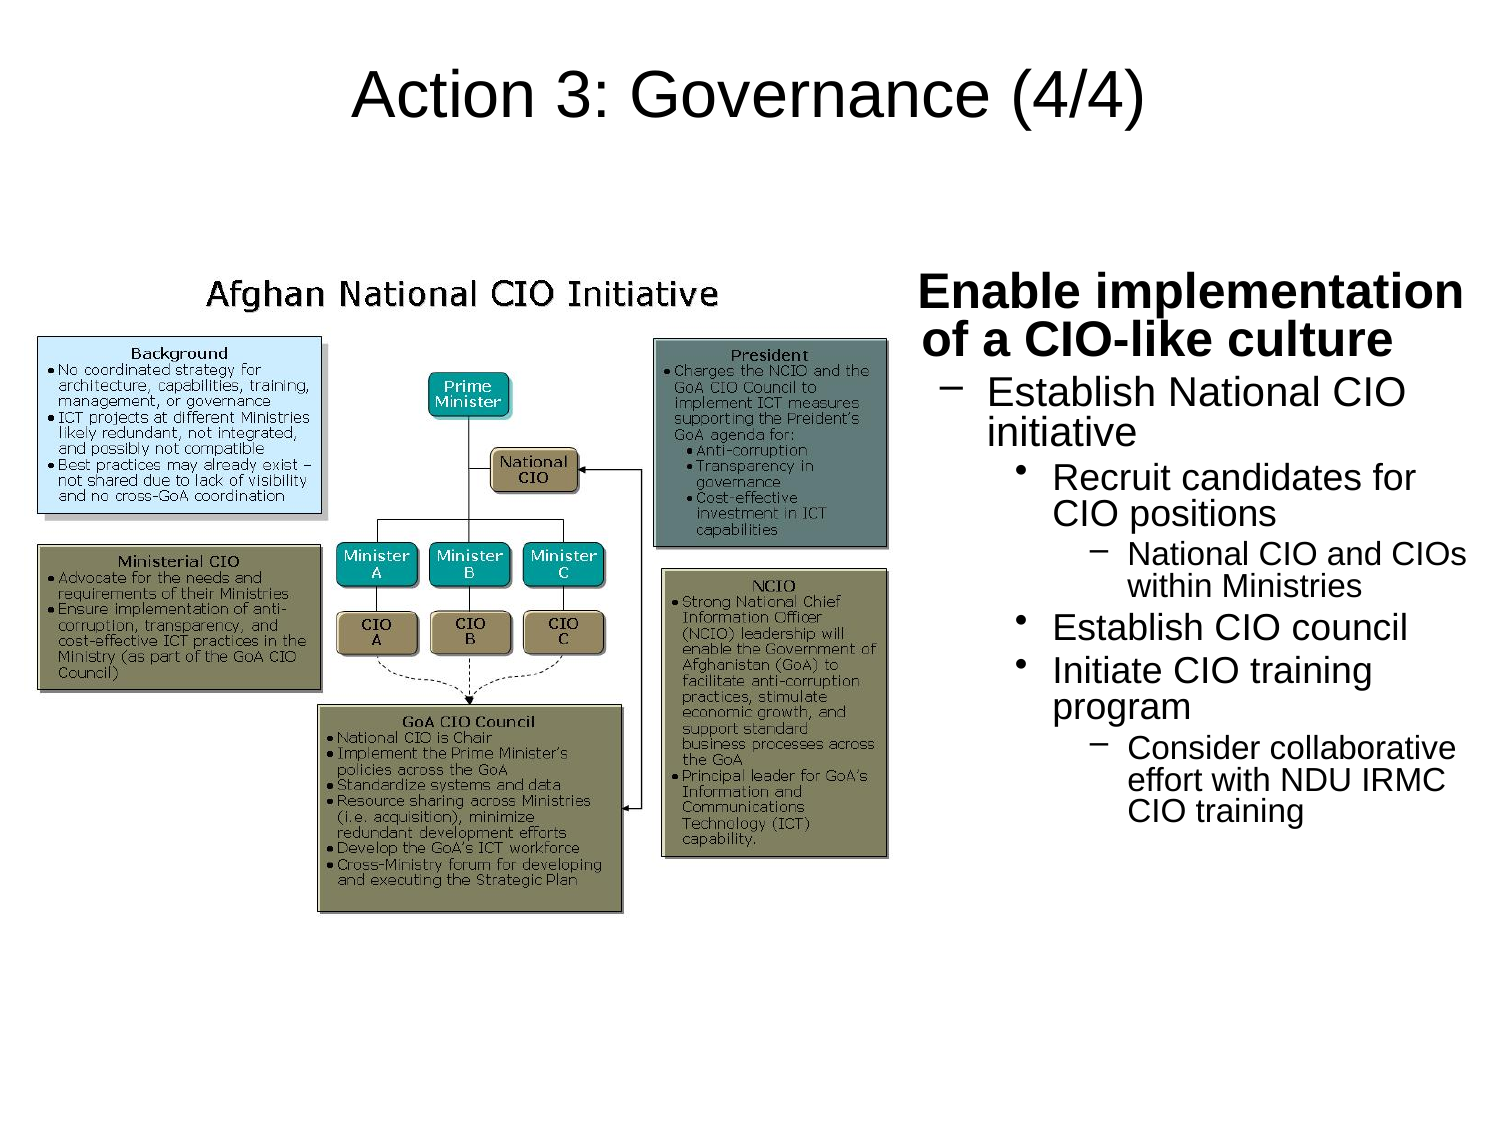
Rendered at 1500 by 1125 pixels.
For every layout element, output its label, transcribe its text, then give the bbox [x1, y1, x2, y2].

list Enable implementation of a CIO-like culture Establish National CIO initiative Recruit candidates for CIO positions National CIO and CIOs within Ministries Establish CIO council Initiate CIO training program Consider collaborative effort with NDU IRMC CIO training [849, 262, 1488, 951]
title Action 3: Governance (4/4) [74, 32, 1426, 151]
picture [24, 268, 901, 926]
